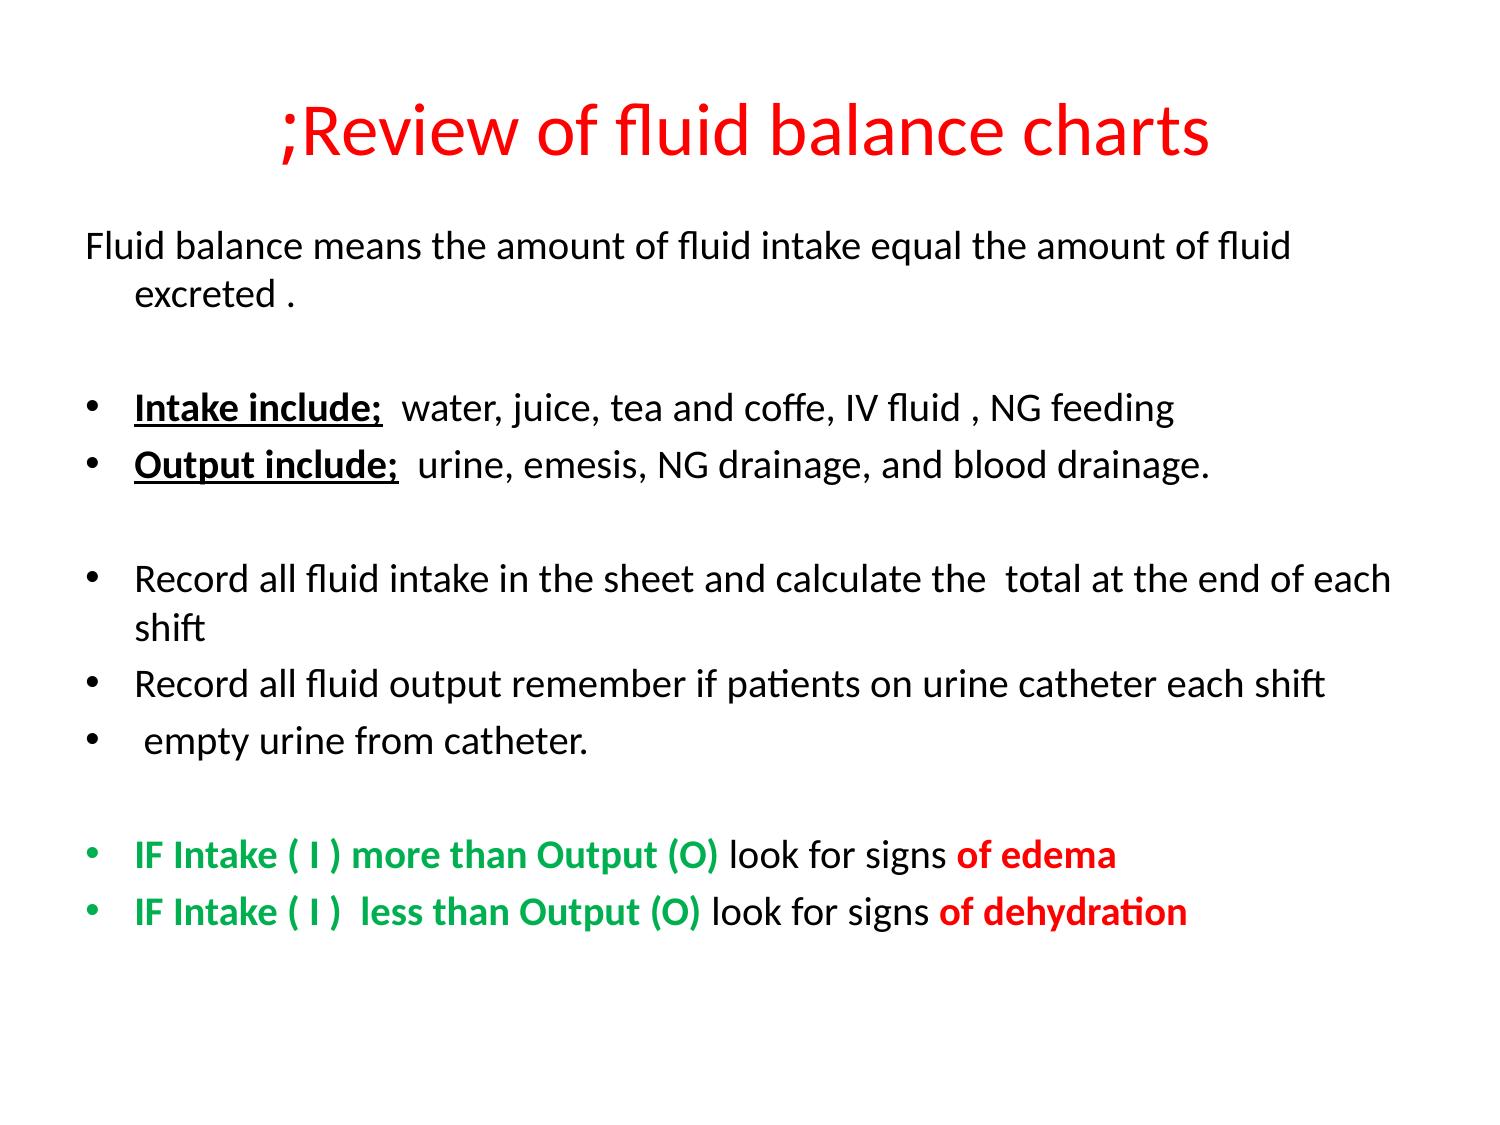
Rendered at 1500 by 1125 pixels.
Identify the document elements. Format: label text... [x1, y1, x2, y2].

title Review of fluid balance charts; [70, 105, 1421, 210]
list Fluid balance means the amount of fluid intake equal the amount of fluid excreted . Intake include; water, juice, tea and coffe, IV fluid , NG feeding Output include; urine, emesis, NG drainage, and blood drainage. Record all fluid intake in the sheet and calculate the total at the end of each shift Record all fluid output remember if patients on urine catheter each shift empty urine from catheter. IF Intake ( I ) more than Output (O) look for signs of edema IF Intake ( I ) less than Output (O) look for signs of dehydration [70, 210, 1421, 954]
